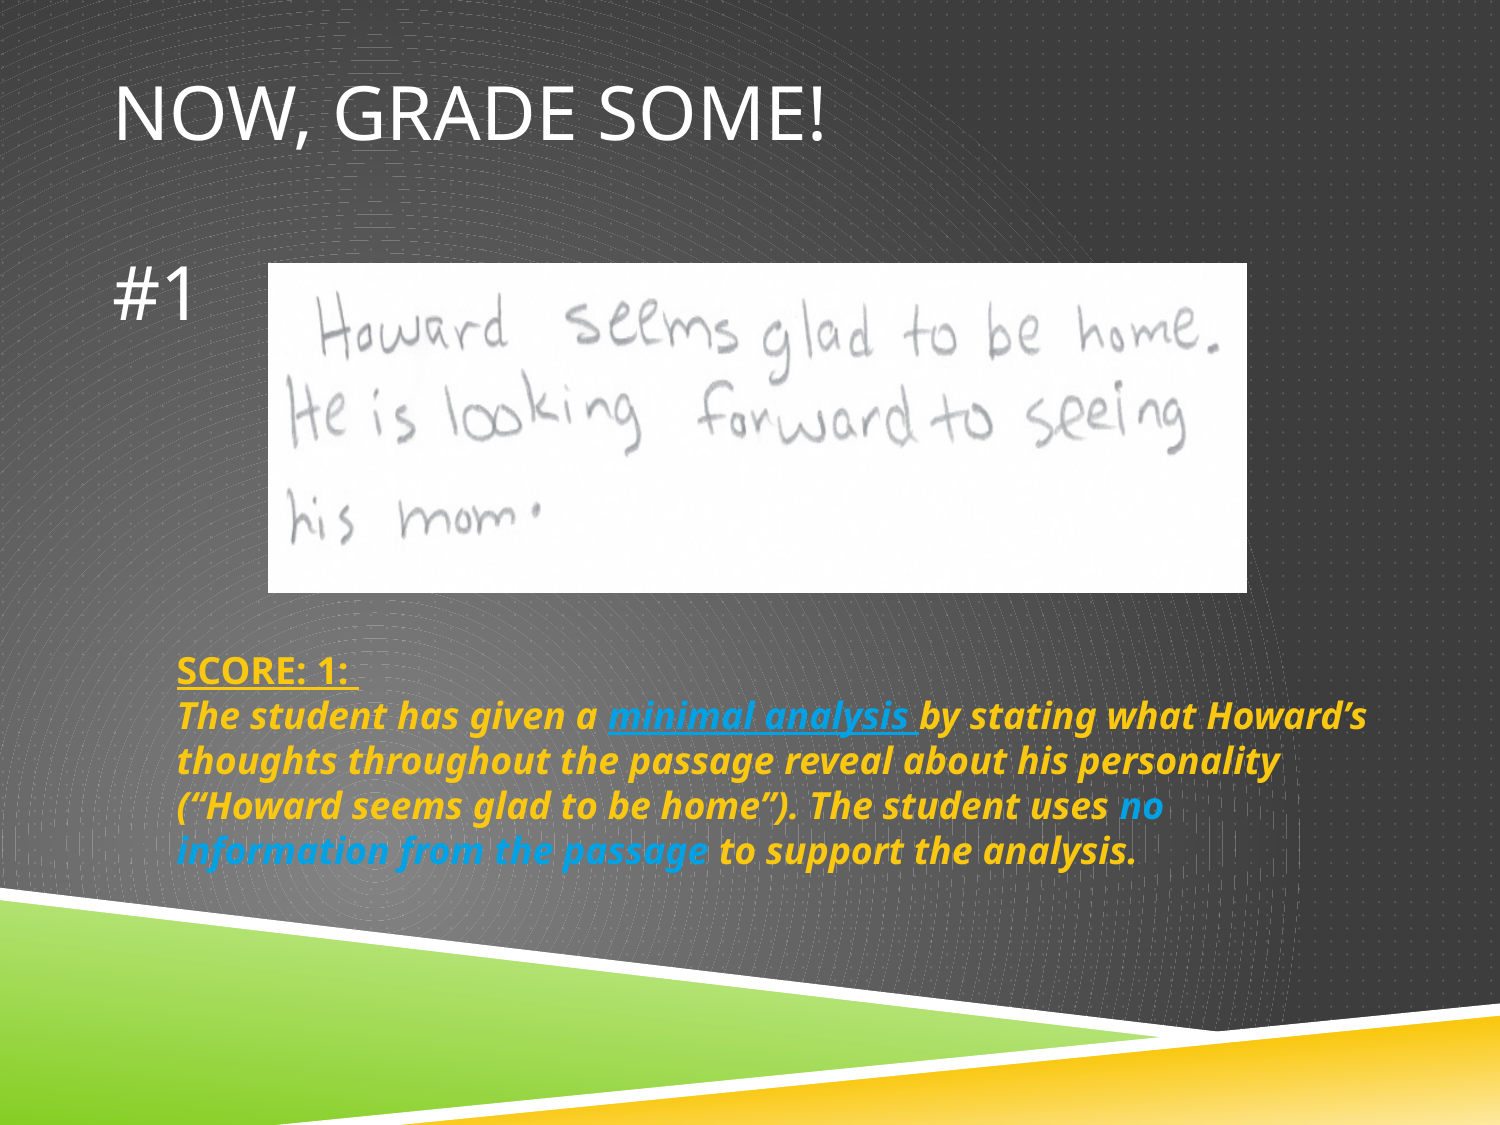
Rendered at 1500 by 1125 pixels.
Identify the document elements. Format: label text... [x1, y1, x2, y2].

text_box SCORE: 1: The student has given a minimal analysis by stating what Howard’s thoughts throughout the passage reveal about his personality (“Howard seems glad to be home”). The student uses no information from the passage to support the analysis. [161, 639, 1388, 925]
picture [268, 262, 1247, 593]
title NOW, GRADE SOME! #1 [112, 45, 1388, 356]
